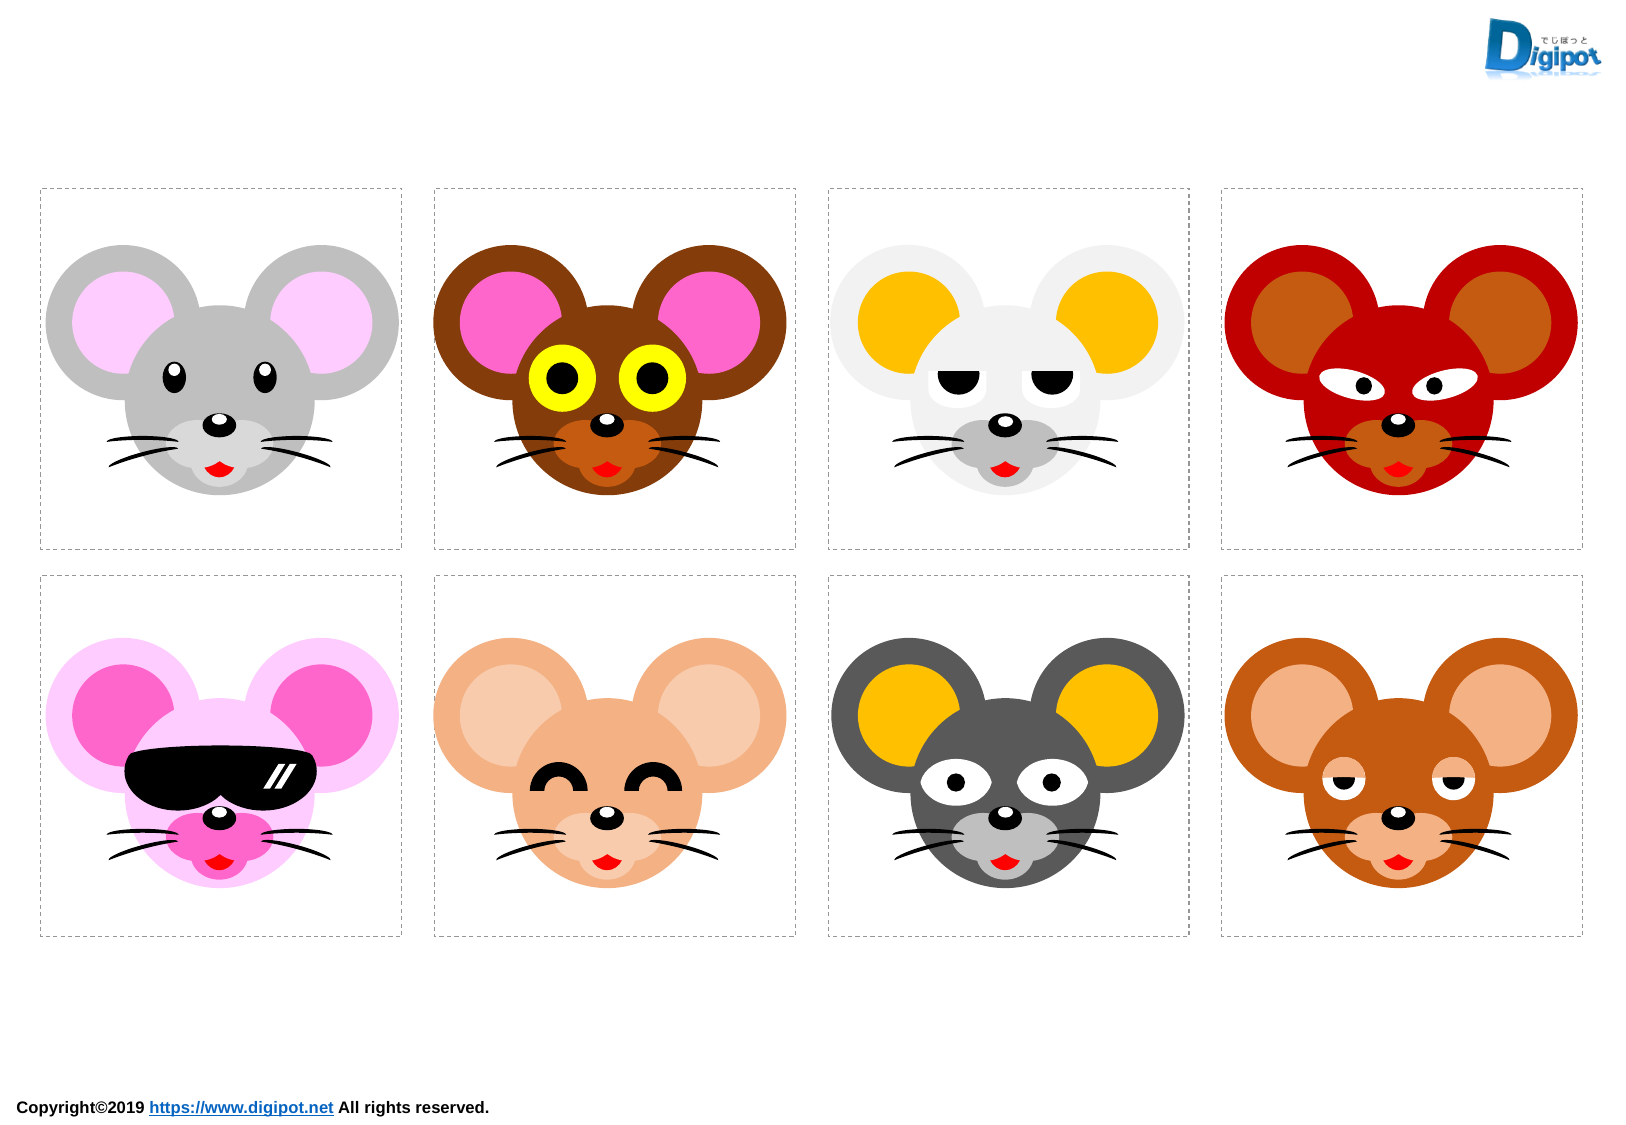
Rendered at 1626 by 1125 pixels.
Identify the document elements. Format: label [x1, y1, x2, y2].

text_box [1224, 245, 1578, 496]
text_box [433, 245, 787, 496]
text_box [433, 637, 787, 889]
text_box [45, 637, 399, 889]
text_box [45, 245, 399, 496]
text_box [1224, 637, 1578, 889]
picture [1485, 18, 1602, 82]
text_box [830, 244, 1185, 496]
text_box [831, 637, 1185, 889]
